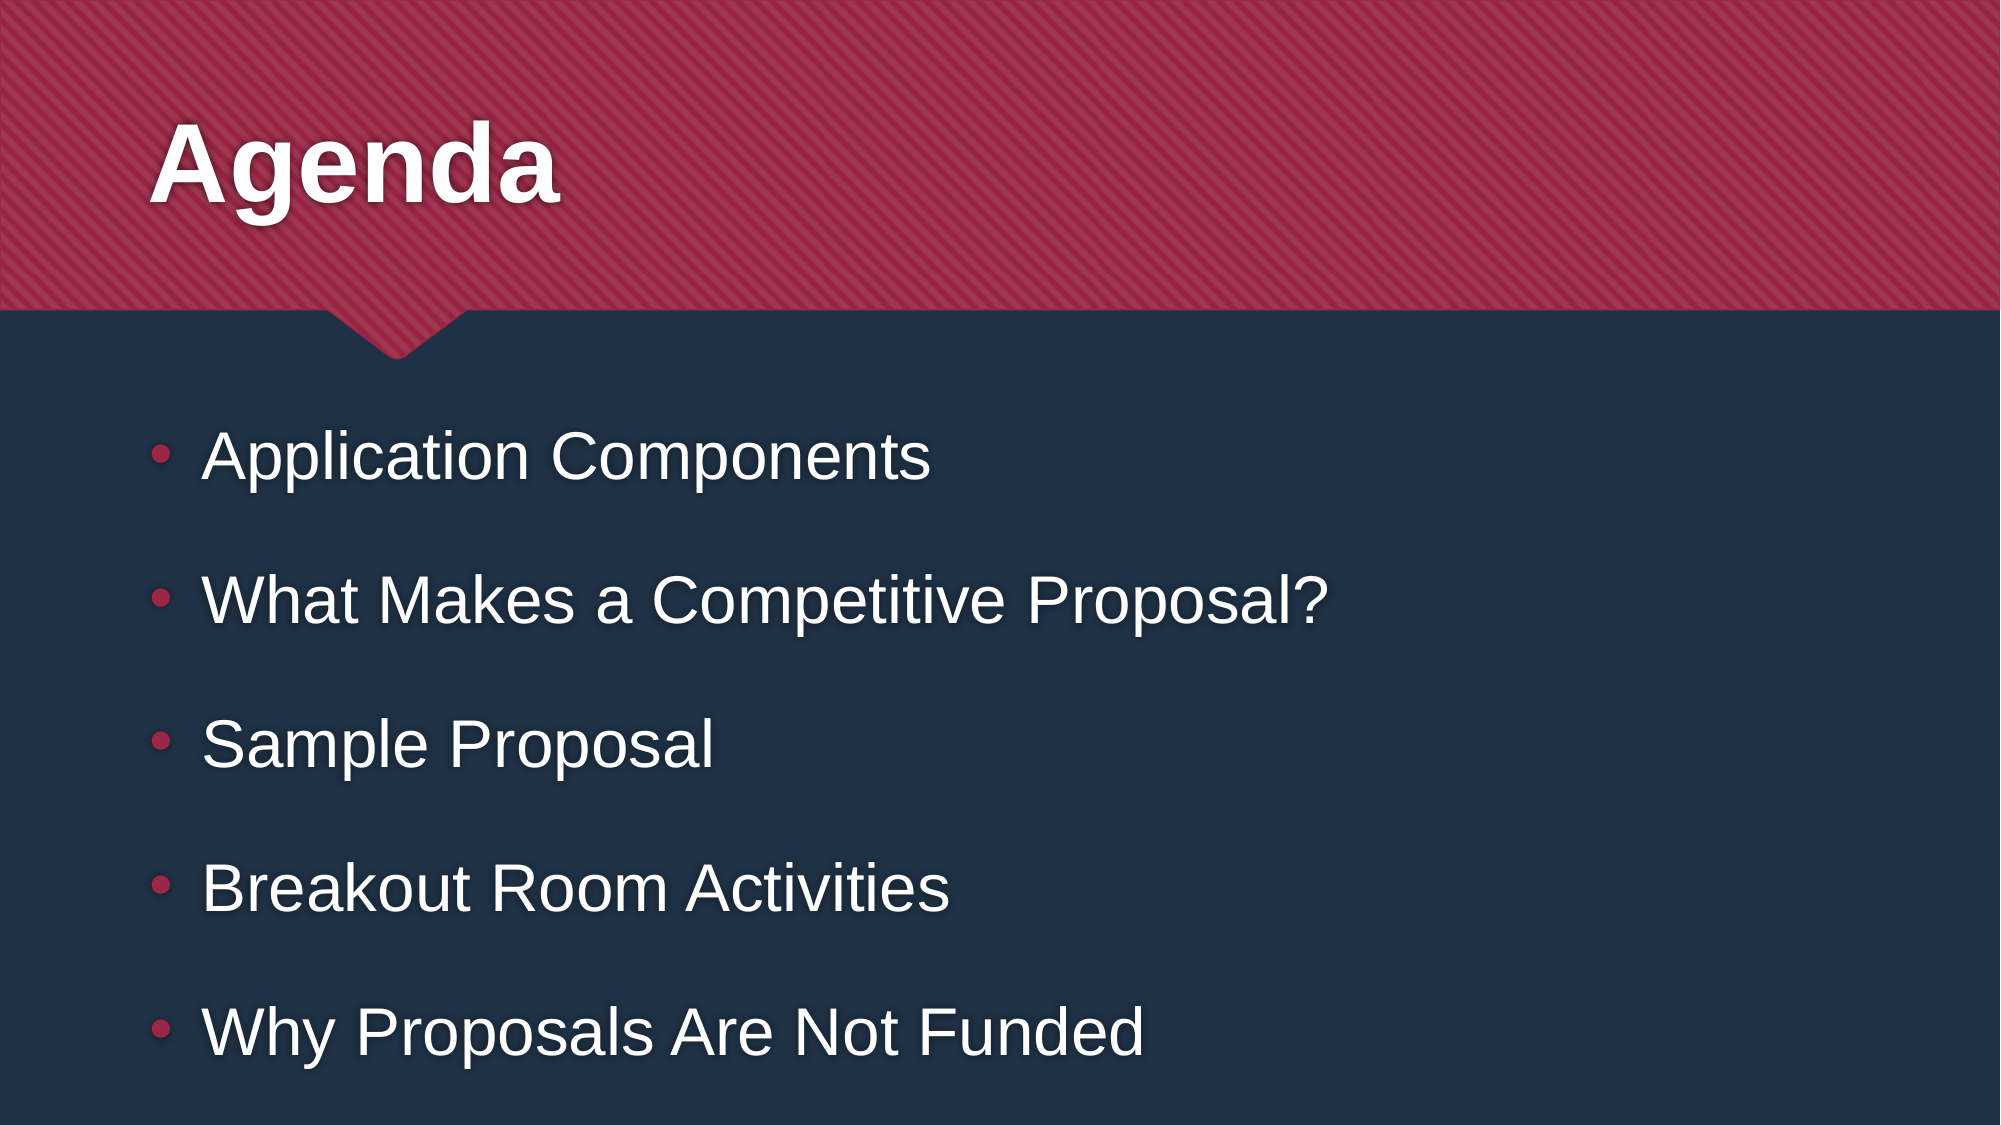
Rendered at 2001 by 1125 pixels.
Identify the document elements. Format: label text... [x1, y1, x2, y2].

list Application Components What Makes a Competitive Proposal? Sample Proposal Breakout Room Activities Why Proposals Are Not Funded [134, 364, 1866, 1085]
title Agenda [132, 73, 1868, 233]
